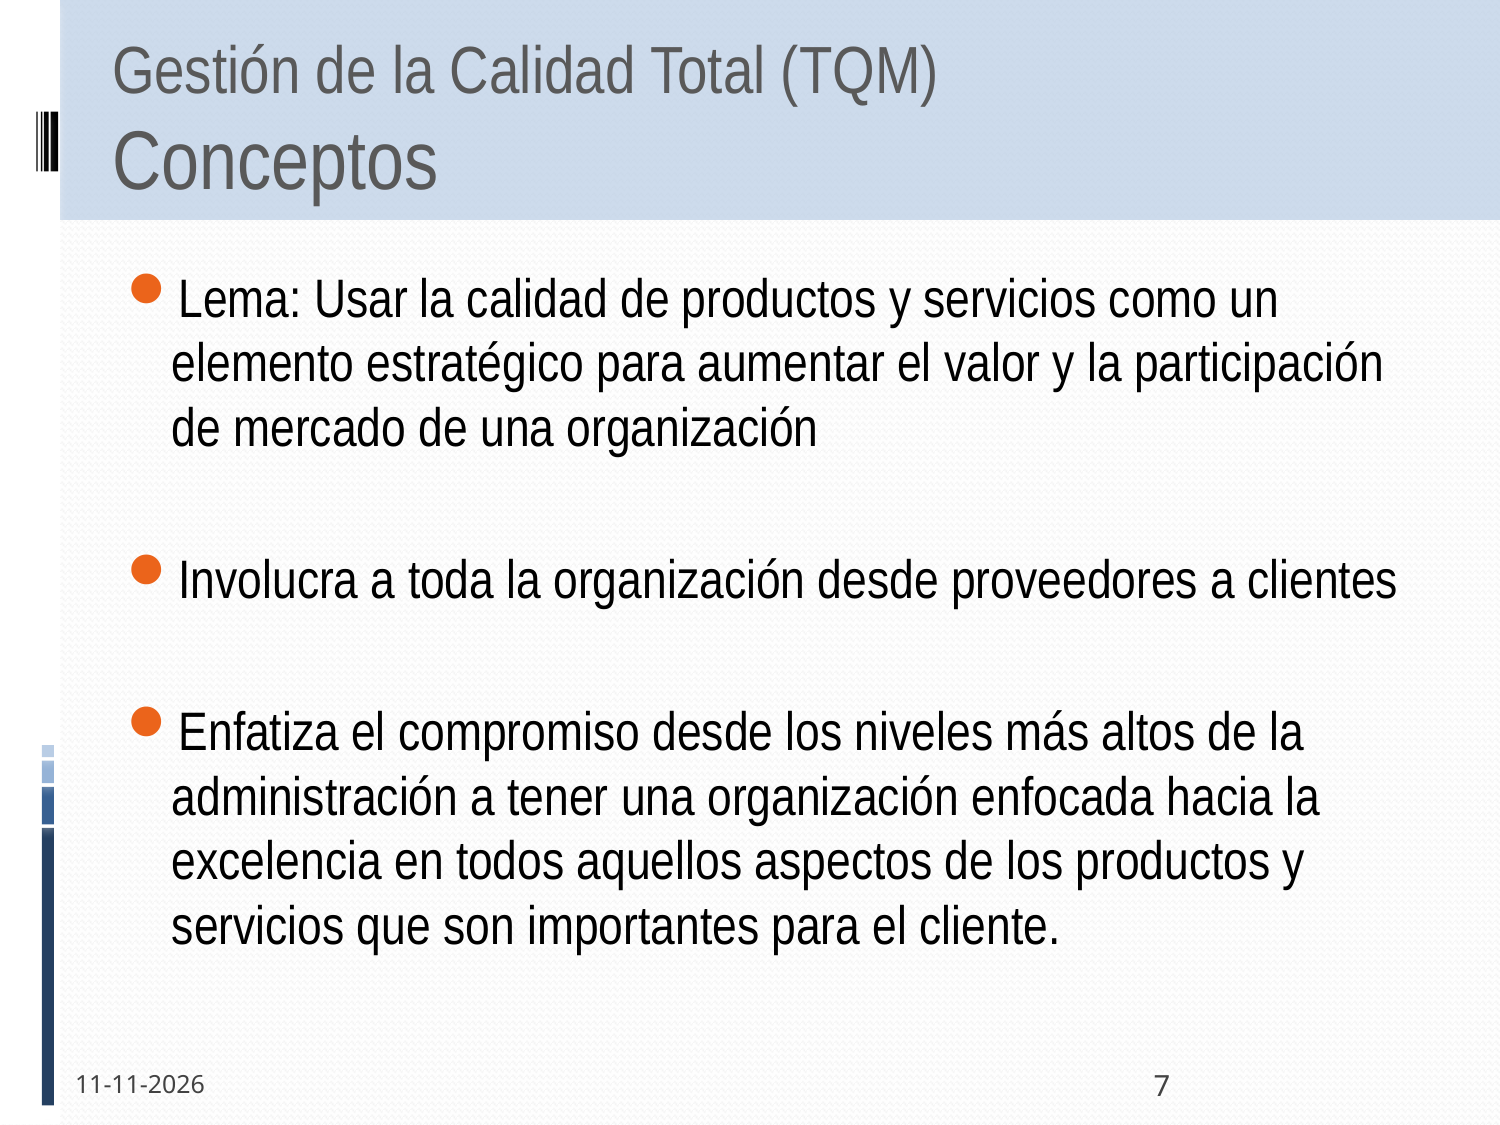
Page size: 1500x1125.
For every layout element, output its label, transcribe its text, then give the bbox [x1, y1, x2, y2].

list Lema: Usar la calidad de productos y servicios como un elemento estratégico para aumentar el valor y la participación de mercado de una organización Involucra a toda la organización desde proveedores a clientes Enfatiza el compromiso desde los niveles más altos de la administración a tener una organización enfocada hacia la excelencia en todos aquellos aspectos de los productos y servicios que son importantes para el cliente. [111, 255, 1436, 1038]
title Gestión de la Calidad Total (TQM) Conceptos [111, 18, 1436, 207]
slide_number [75, 1042, 243, 1103]
slide_number 7 [1045, 1046, 1171, 1107]
